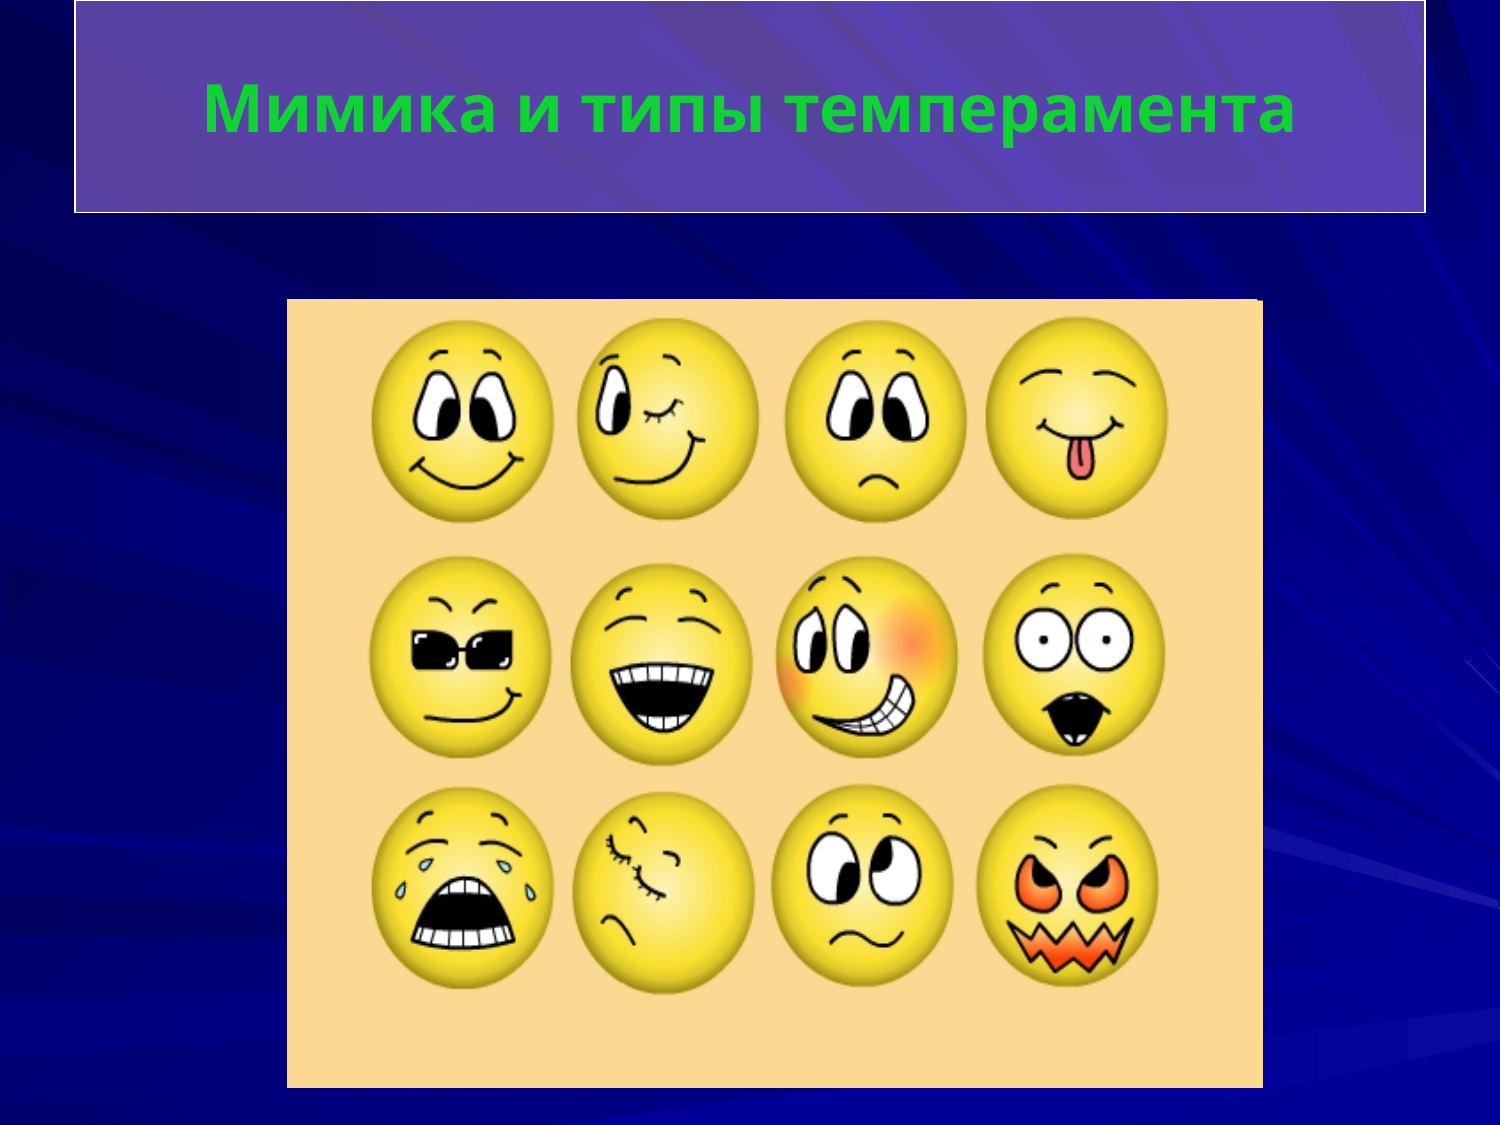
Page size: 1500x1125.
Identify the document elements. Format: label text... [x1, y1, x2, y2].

picture [287, 299, 1263, 1088]
title Мимика и типы темперамента [74, 0, 1426, 213]
list [74, 262, 1426, 1006]
